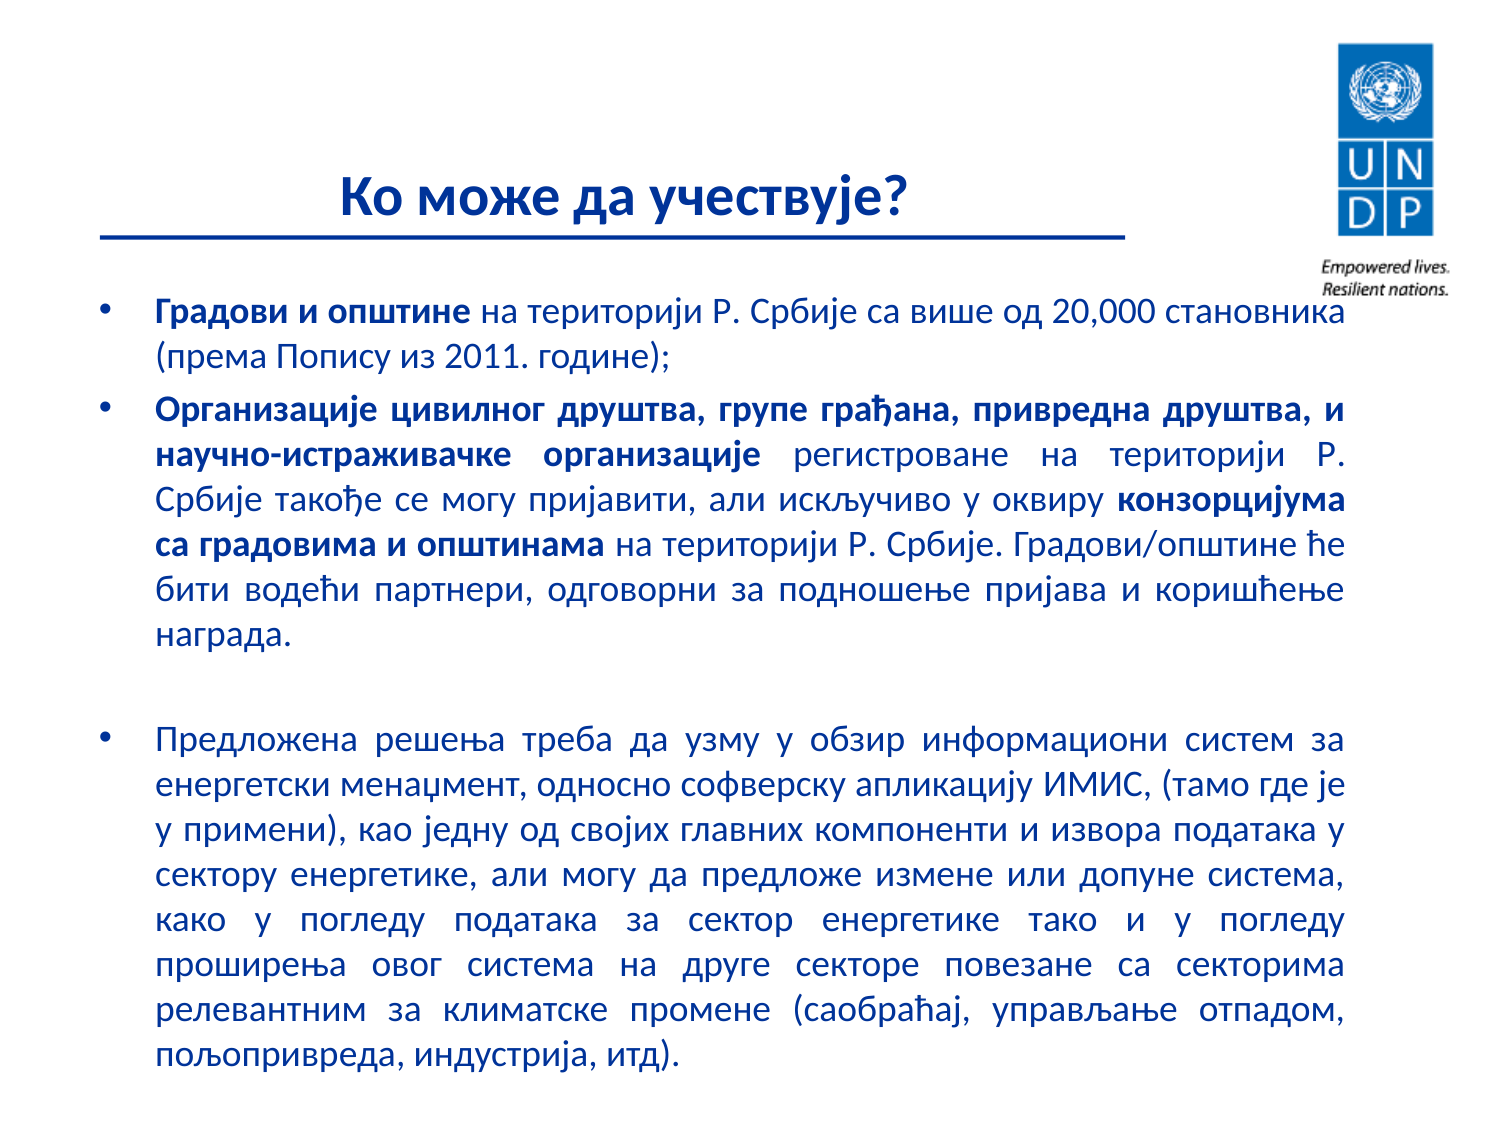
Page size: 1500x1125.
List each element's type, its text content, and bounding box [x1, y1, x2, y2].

list Градови и општине на територији Р. Србије са више од 20,000 становника (према Попису из 2011. године); Организације цивилног друштва, групе грађана, привредна друштва, и научно-истраживачке организације регистроване на територији Р. Србије такође се могу пријавити, али искључиво у оквиру конзорцијума са градовима и општинама на територији Р. Србије. Градови/општине ће бити водећи партнери, одговорни за подношење пријава и коришћење награда. Предложена решења треба да узму у обзир информациони систем за енергетски менаџмент, односно софверску апликацију ИМИС, (тамо где је у примени), као једну од својих главних компоненти и извора података у сектору енергетике, али могу да предложе измене или допуне система, како у погледу података за сектор енергетике тако и у погледу проширења овог система на друге секторе повезане са секторима релевантним за климатске промене (саобраћај, управљање отпадом, пољопривреда, индустрија, итд). [84, 278, 1361, 1106]
picture [1312, 37, 1456, 302]
list Ко може да учествује? [87, 149, 1163, 236]
